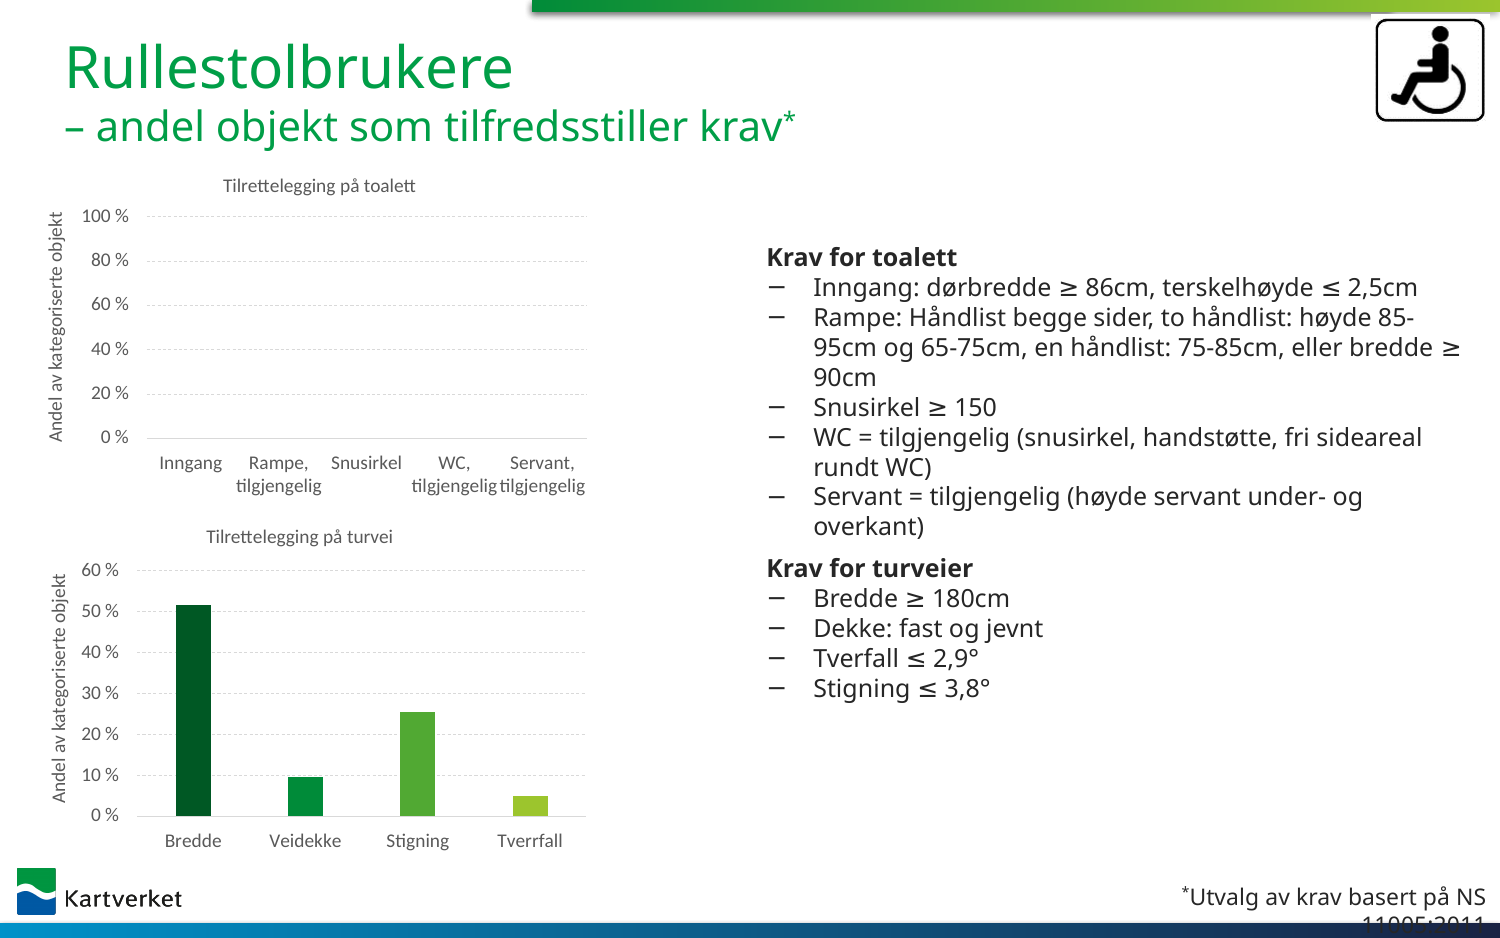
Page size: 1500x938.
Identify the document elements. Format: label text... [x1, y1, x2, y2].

text_box Rullestolbrukere – andel objekt som tilfredsstiller krav* [49, 14, 1431, 158]
picture [41, 520, 598, 859]
picture [1371, 13, 1491, 127]
text_box Krav for toalett Inngang: dørbredde ≥ 86cm, terskelhøyde ≤ 2,5cm Rampe: Håndlist begge sider, to håndlist: høyde 85-95cm og 65-75cm, en håndlist: 75-85cm, eller bredde ≥ 90cm Snusirkel ≥ 150 WC = tilgjengelig (snusirkel, handstøtte, fri sideareal rundt WC) Servant = tilgjengelig (høyde servant under- og overkant) [751, 234, 1483, 545]
picture [41, 166, 598, 505]
text_box *Utvalg av krav basert på NS 11005:2011 [1068, 873, 1500, 938]
text_box Krav for turveier Bredde ≥ 180cm Dekke: fast og jevnt Tverfall ≤ 2,9° Stigning ≤ 3,8° [751, 545, 1483, 710]
